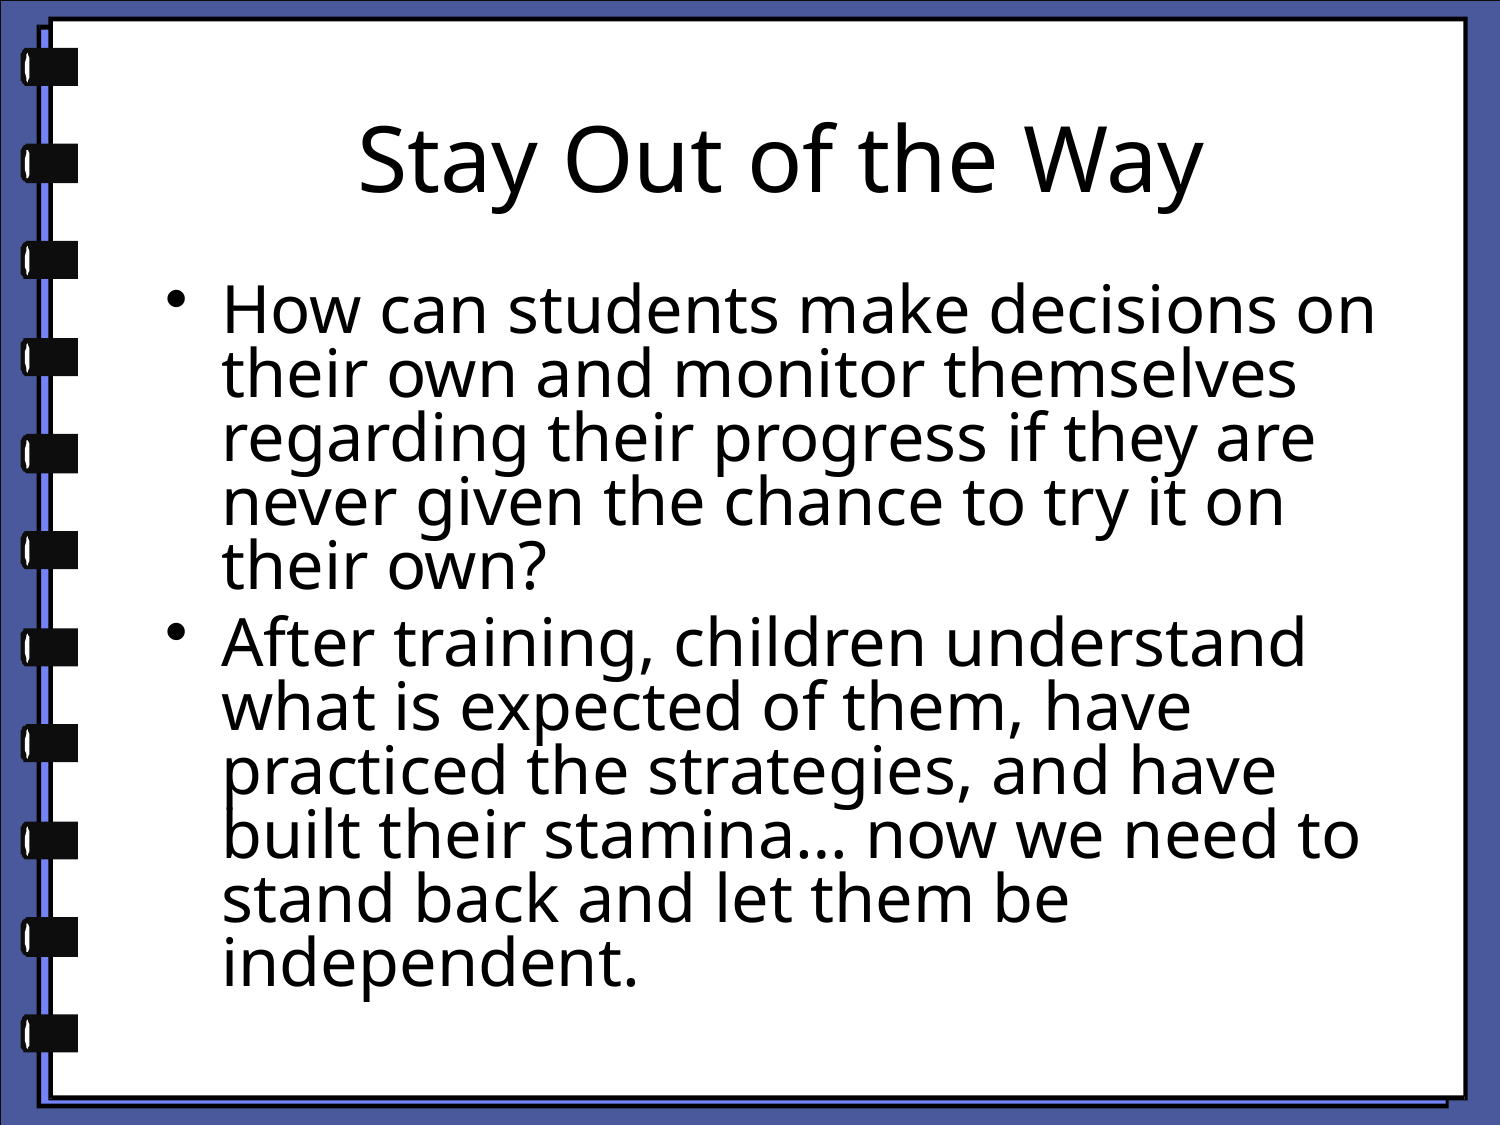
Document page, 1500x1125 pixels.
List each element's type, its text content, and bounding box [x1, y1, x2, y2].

title Stay Out of the Way [149, 62, 1413, 251]
list How can students make decisions on their own and monitor themselves regarding their progress if they are never given the chance to try it on their own? After training, children understand what is expected of them, have practiced the strategies, and have built their stamina… now we need to stand back and let them be independent. [149, 274, 1413, 1063]
